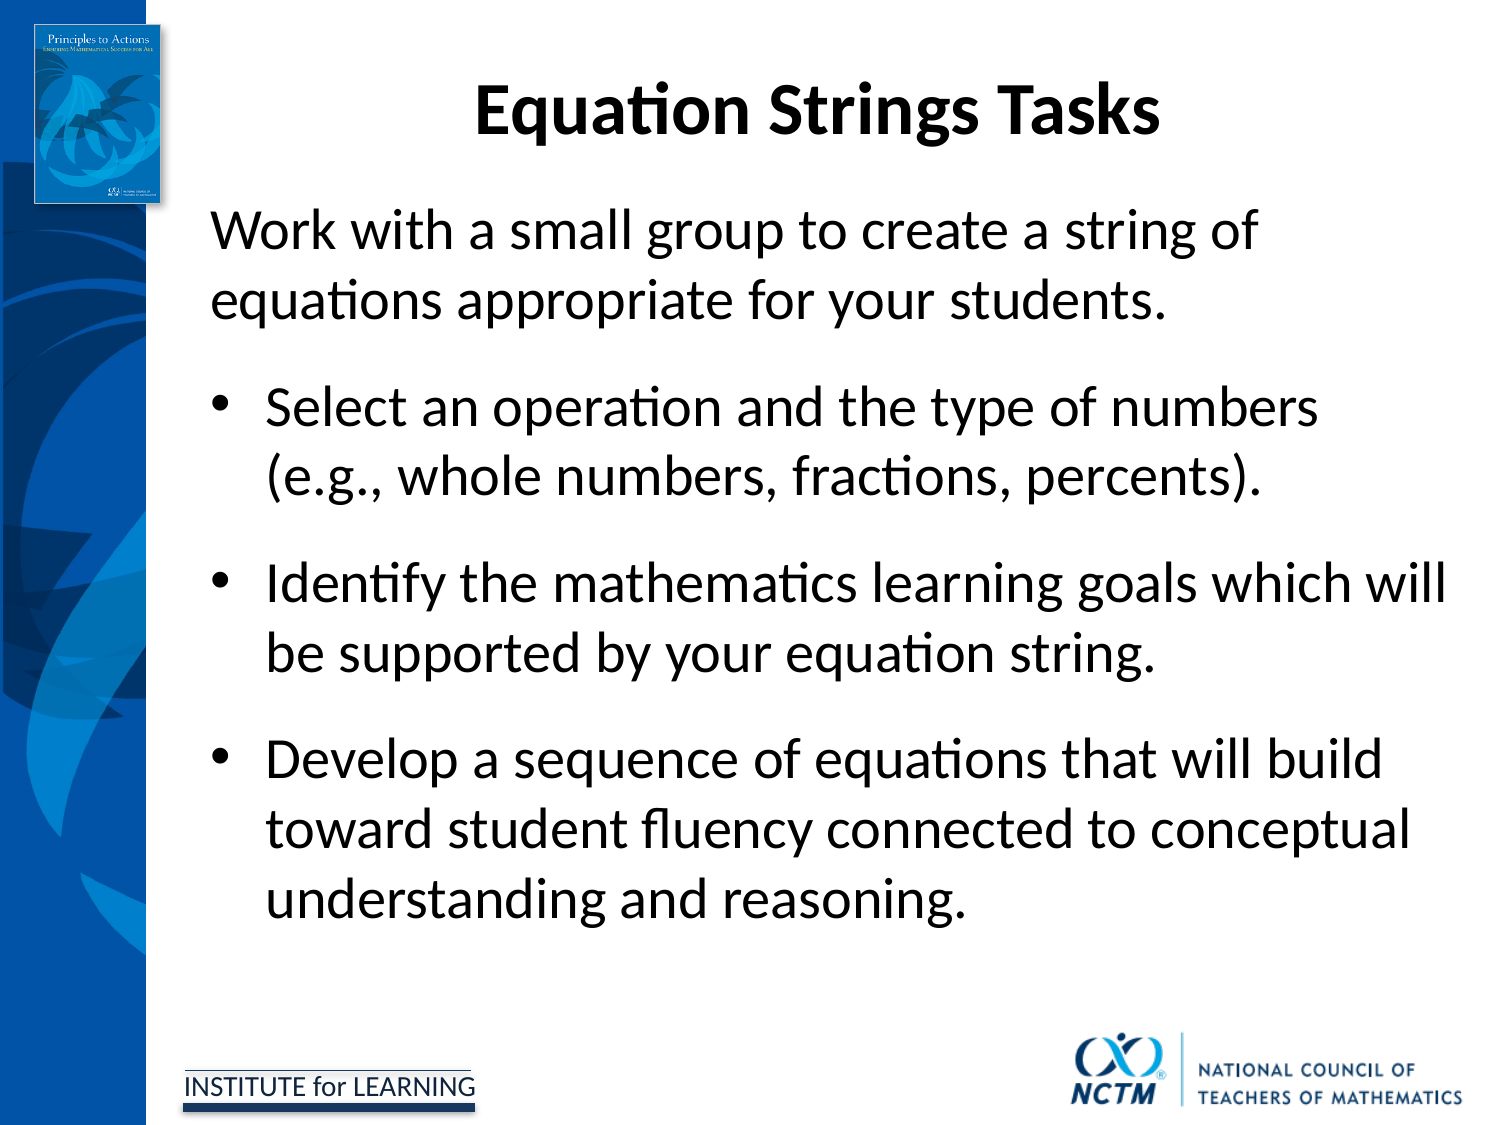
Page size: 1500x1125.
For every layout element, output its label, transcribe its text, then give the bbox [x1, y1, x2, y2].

picture [35, 25, 160, 203]
picture [0, 0, 146, 1125]
title Equation Strings Tasks [167, 30, 1470, 178]
list Work with a small group to create a string of equations appropriate for your students. Select an operation and the type of numbers (e.g., whole numbers, fractions, percents). Identify the mathematics learning goals which will be supported by your equation string. Develop a sequence of equations that will build toward student fluency connected to conceptual understanding and reasoning. [195, 183, 1478, 981]
